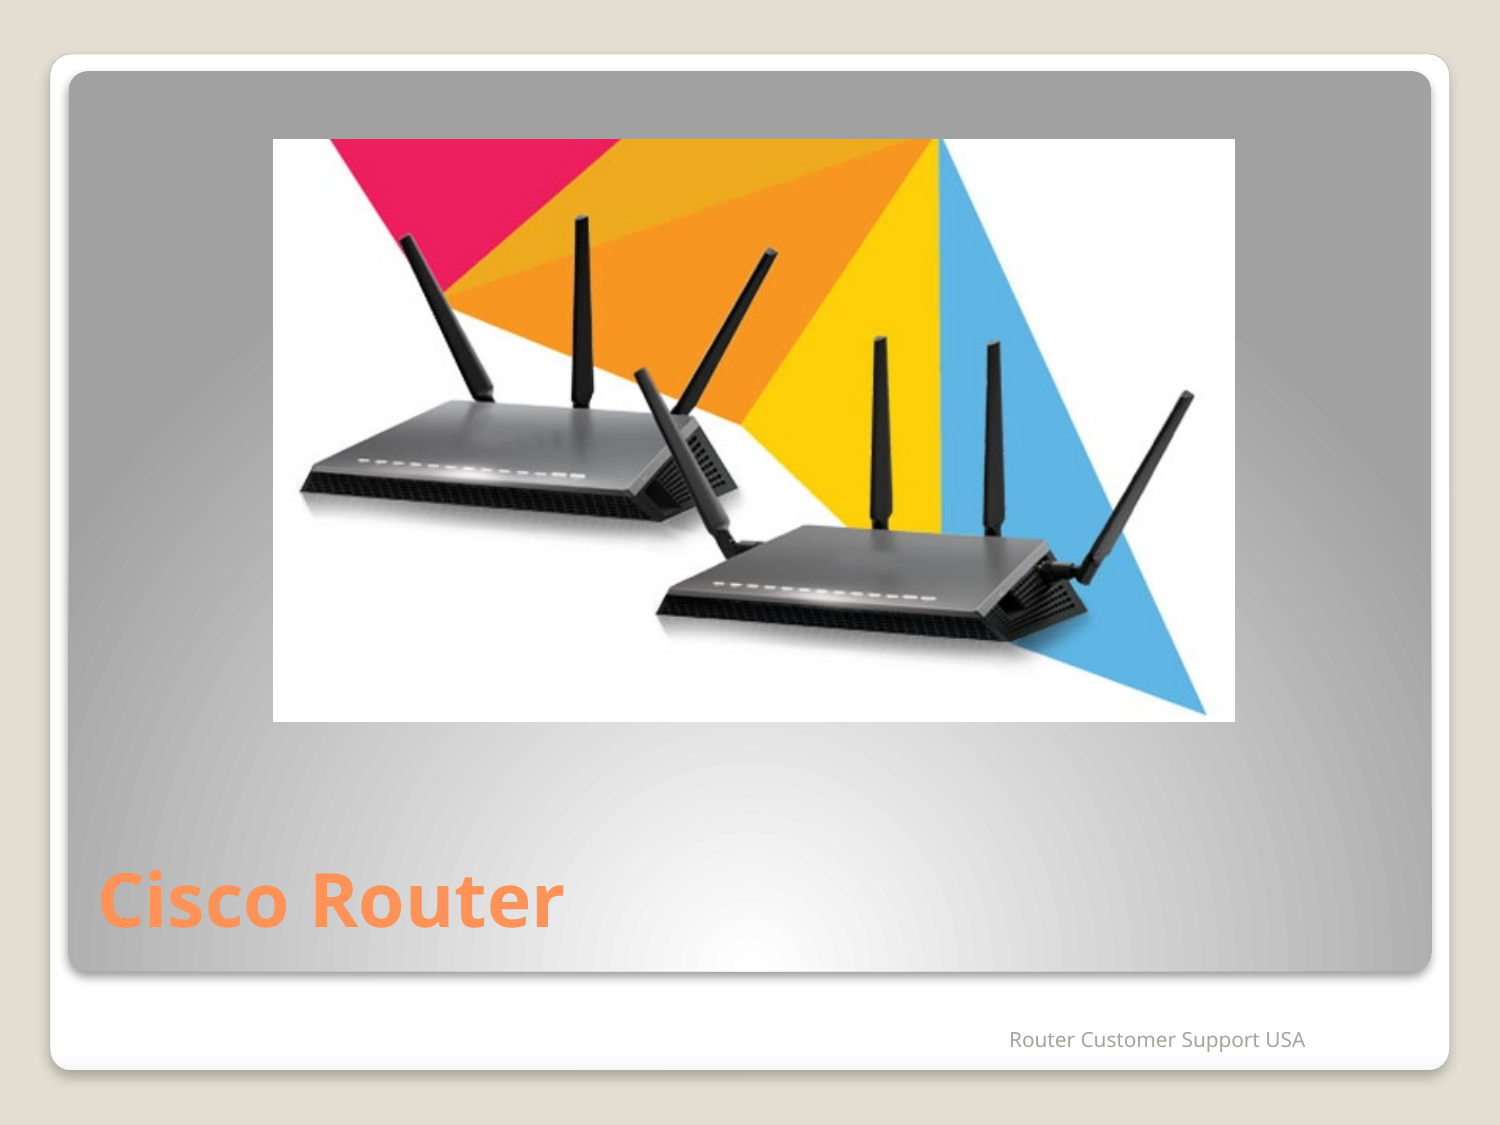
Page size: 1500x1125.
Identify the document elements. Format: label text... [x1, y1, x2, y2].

footer Router Customer Support USA [994, 1002, 1370, 1063]
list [272, 139, 1235, 722]
title Cisco Router [82, 817, 1425, 950]
